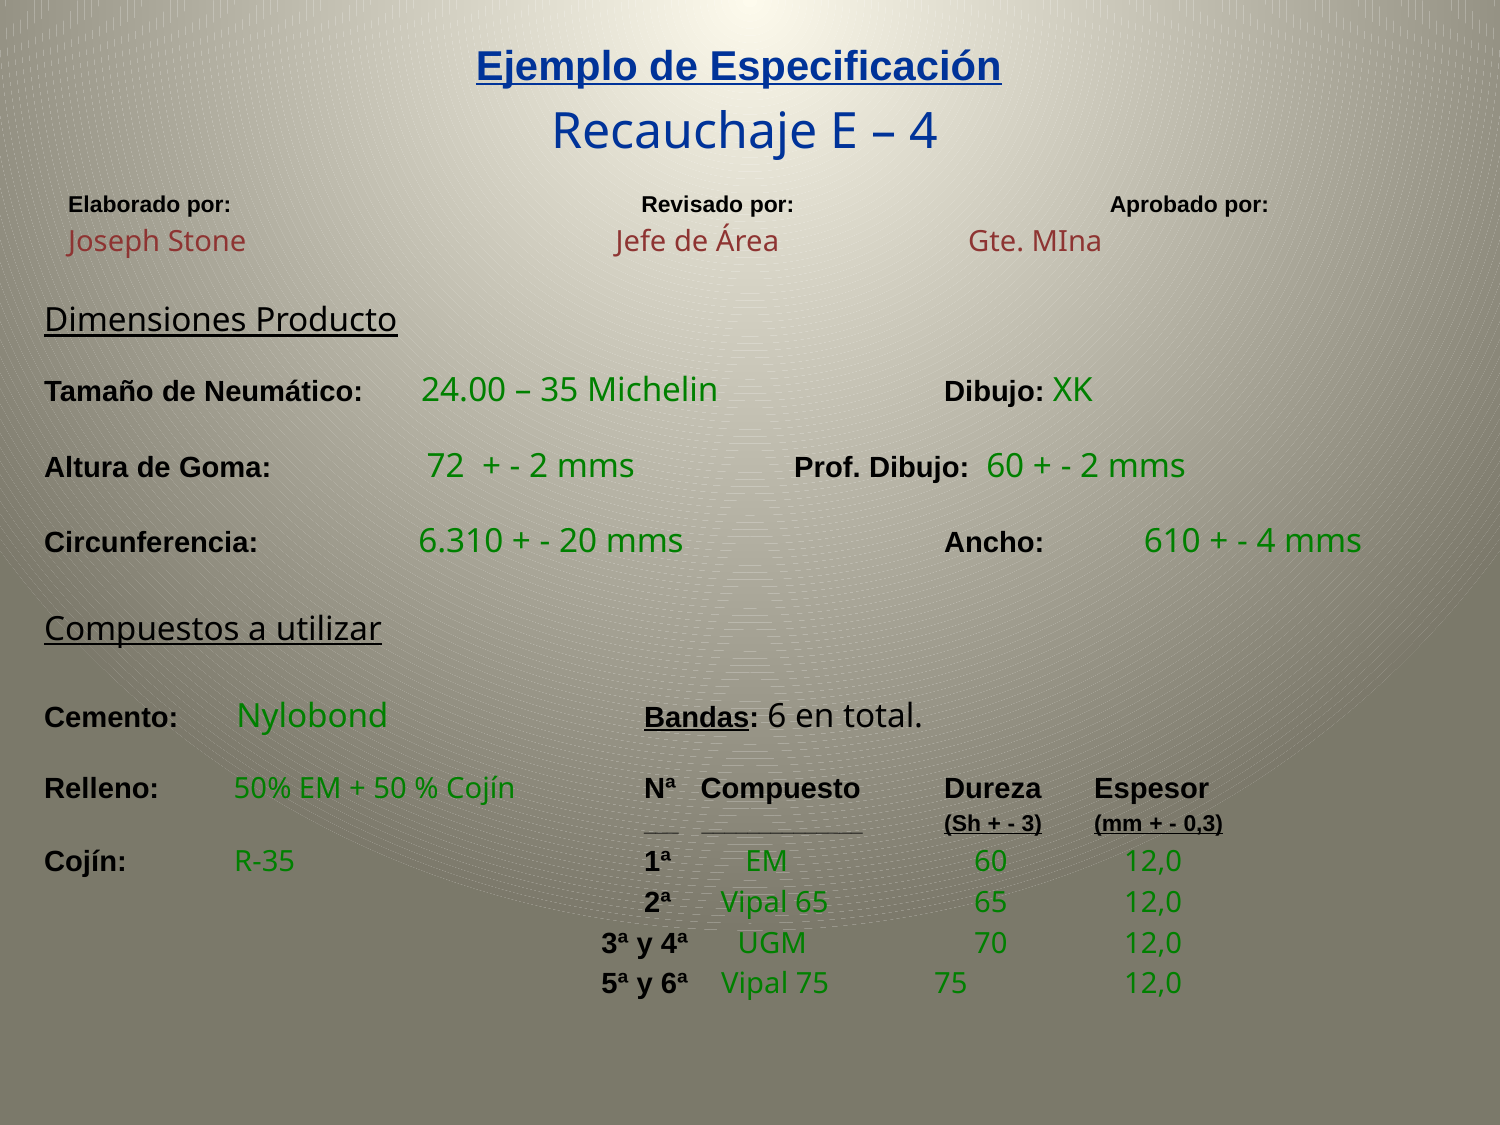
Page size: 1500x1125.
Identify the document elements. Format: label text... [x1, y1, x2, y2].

subtitle Ejemplo de Especificación Recauchaje E – 4 Elaborado por: Revisado por: Aprobado por: Joseph Stone Jefe de Área Gte. MIna [52, 30, 1437, 138]
text_box Dimensiones Producto Tamaño de Neumático: 24.00 – 35 Michelin Dibujo: XK Altura de Goma: 72 + - 2 mms Prof. Dibujo: 60 + - 2 mms Circunferencia: 6.310 + - 20 mms Ancho: 610 + - 4 mms Compuestos a utilizar Cemento: Nylobond Bandas: 6 en total. Relleno: 50% EM + 50 % Cojín Nª Compuesto Dureza Espesor ___ ______________ (Sh + - 3) (mm + - 0,3) Cojín: R-35 1ª EM 60 12,0 2ª Vipal 65 65 12,0 3ª y 4ª UGM 70 12,0 5ª y 6ª Vipal 75 75 12,0 [29, 290, 1448, 1035]
